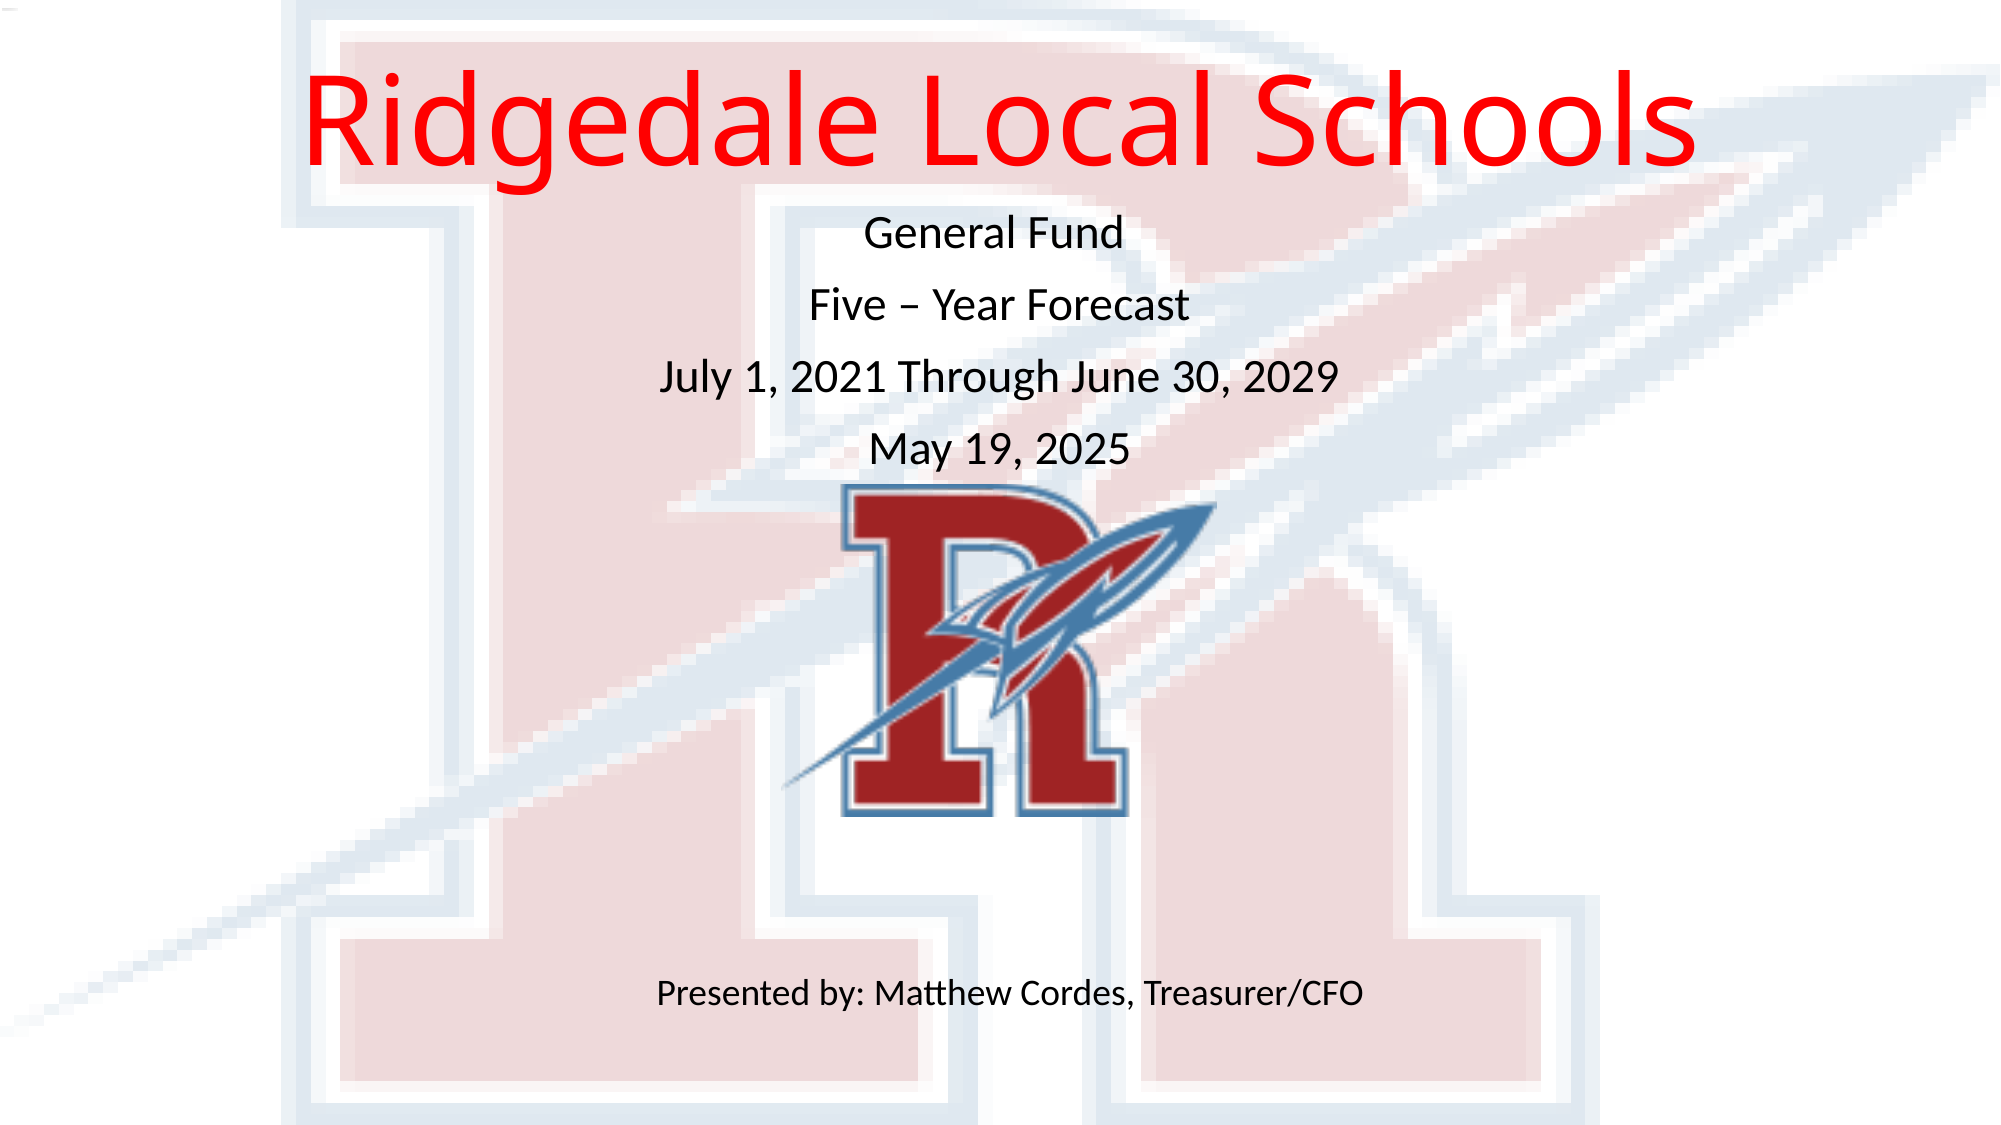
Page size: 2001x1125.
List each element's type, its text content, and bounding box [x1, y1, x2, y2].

title Ridgedale Local Schools [249, 41, 1750, 200]
subtitle General Fund Five – Year Forecast July 1, 2021 Through June 30, 2029 May 19, 2025 [249, 200, 1750, 485]
picture [781, 484, 1217, 817]
text_box Presented by: Matthew Cordes, Treasurer/CFO [260, 960, 1761, 1021]
